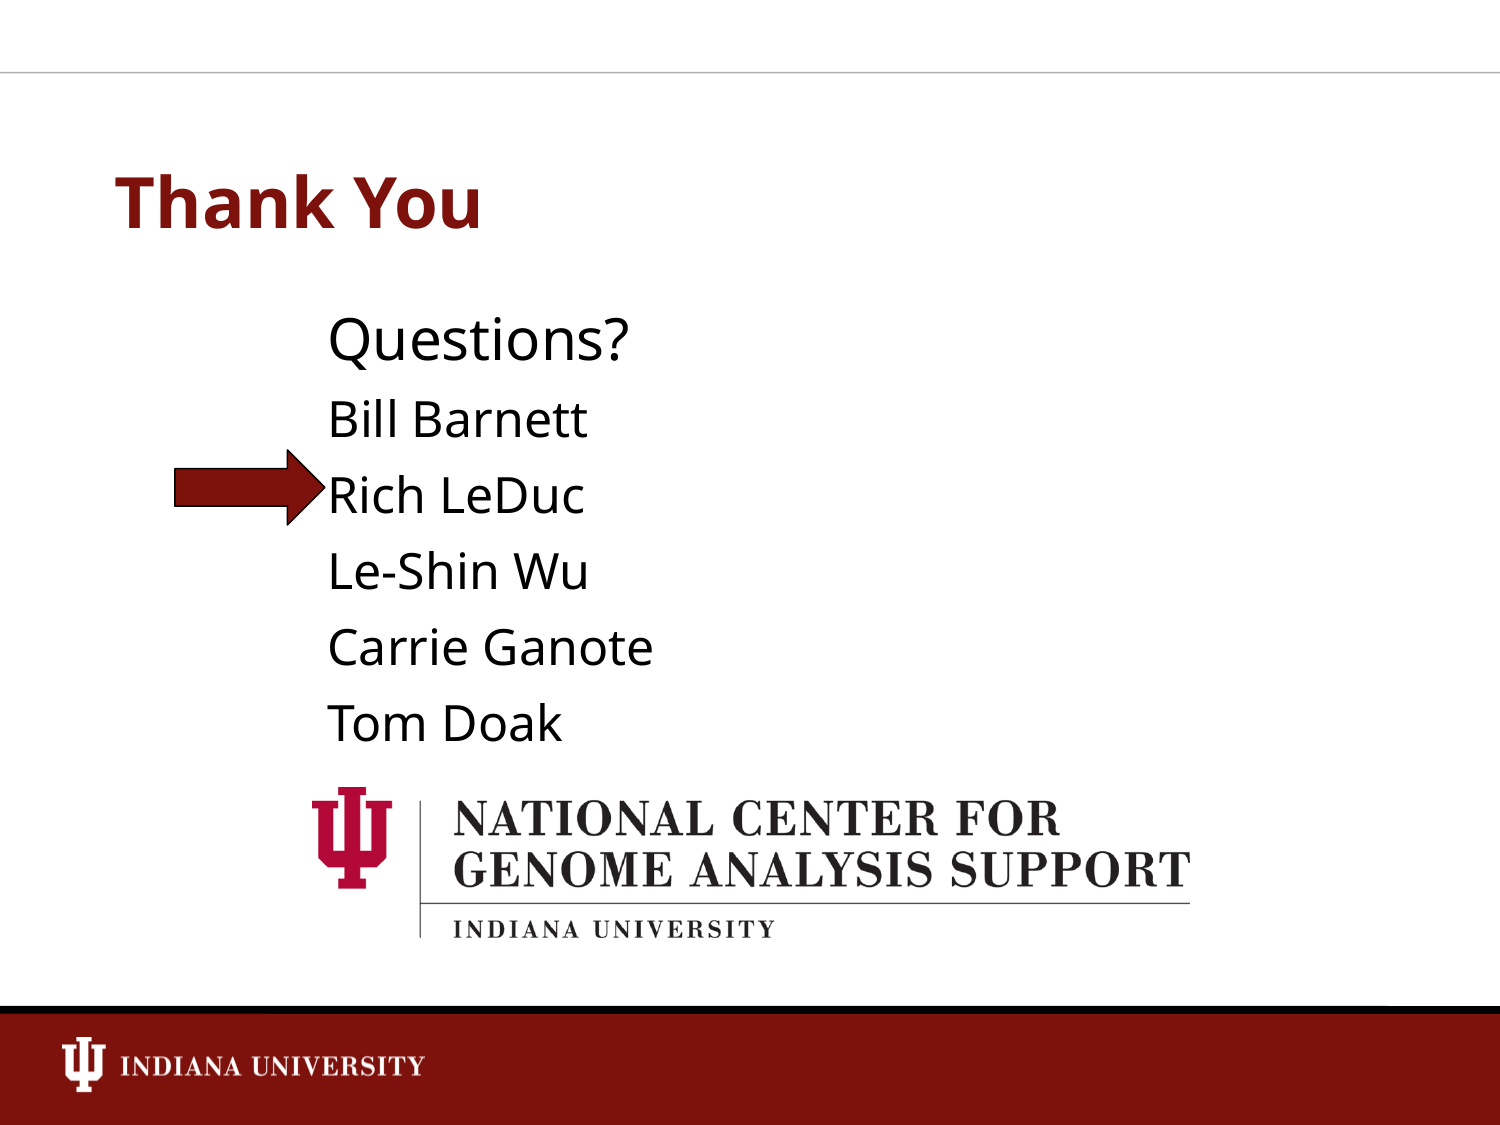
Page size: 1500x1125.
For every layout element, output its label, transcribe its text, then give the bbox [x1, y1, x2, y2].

text_box [174, 449, 325, 525]
picture [312, 787, 1190, 938]
list Questions? Bill Barnett Rich LeDuc Le-Shin Wu Carrie Ganote Tom Doak [312, 287, 1300, 763]
picture [62, 1037, 425, 1098]
title Thank You [99, 149, 1379, 338]
